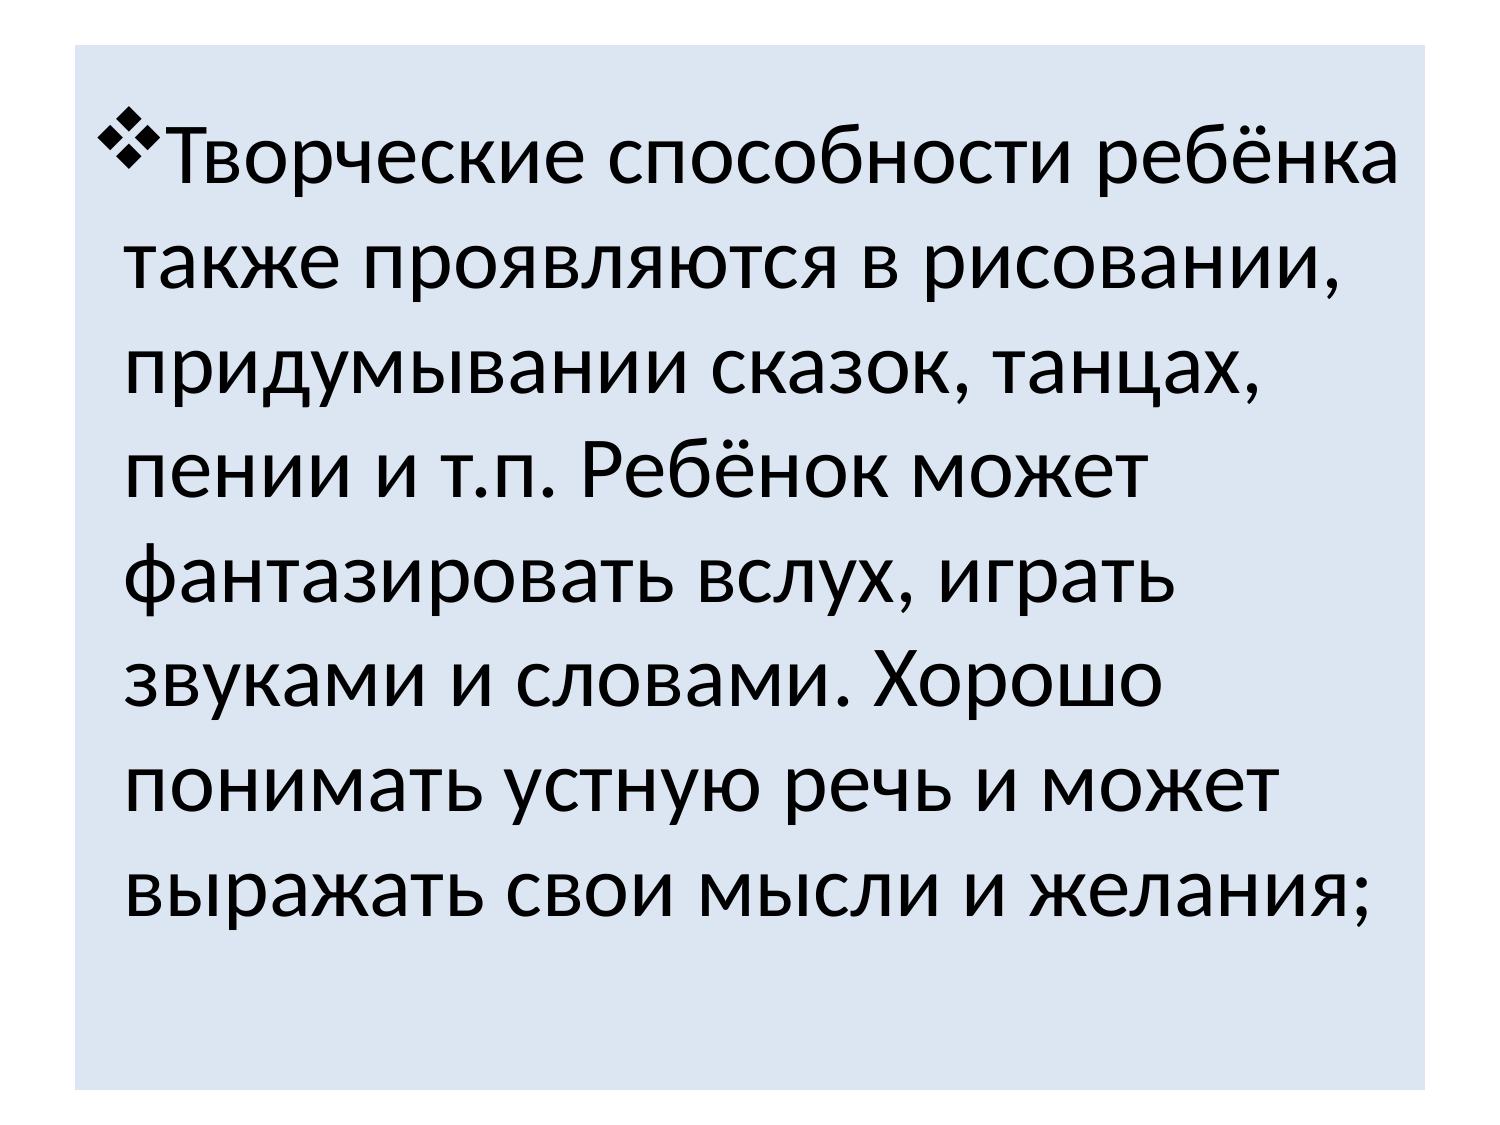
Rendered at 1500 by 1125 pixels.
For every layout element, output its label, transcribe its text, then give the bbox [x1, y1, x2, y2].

title Творческие способности ребёнка также проявляются в рисовании, придумывании сказок, танцах, пении и т.п. Ребёнок может фантазировать вслух, играть звуками и словами. Хорошо понимать устную речь и может выражать свои мысли и желания; [75, 45, 1425, 1090]
